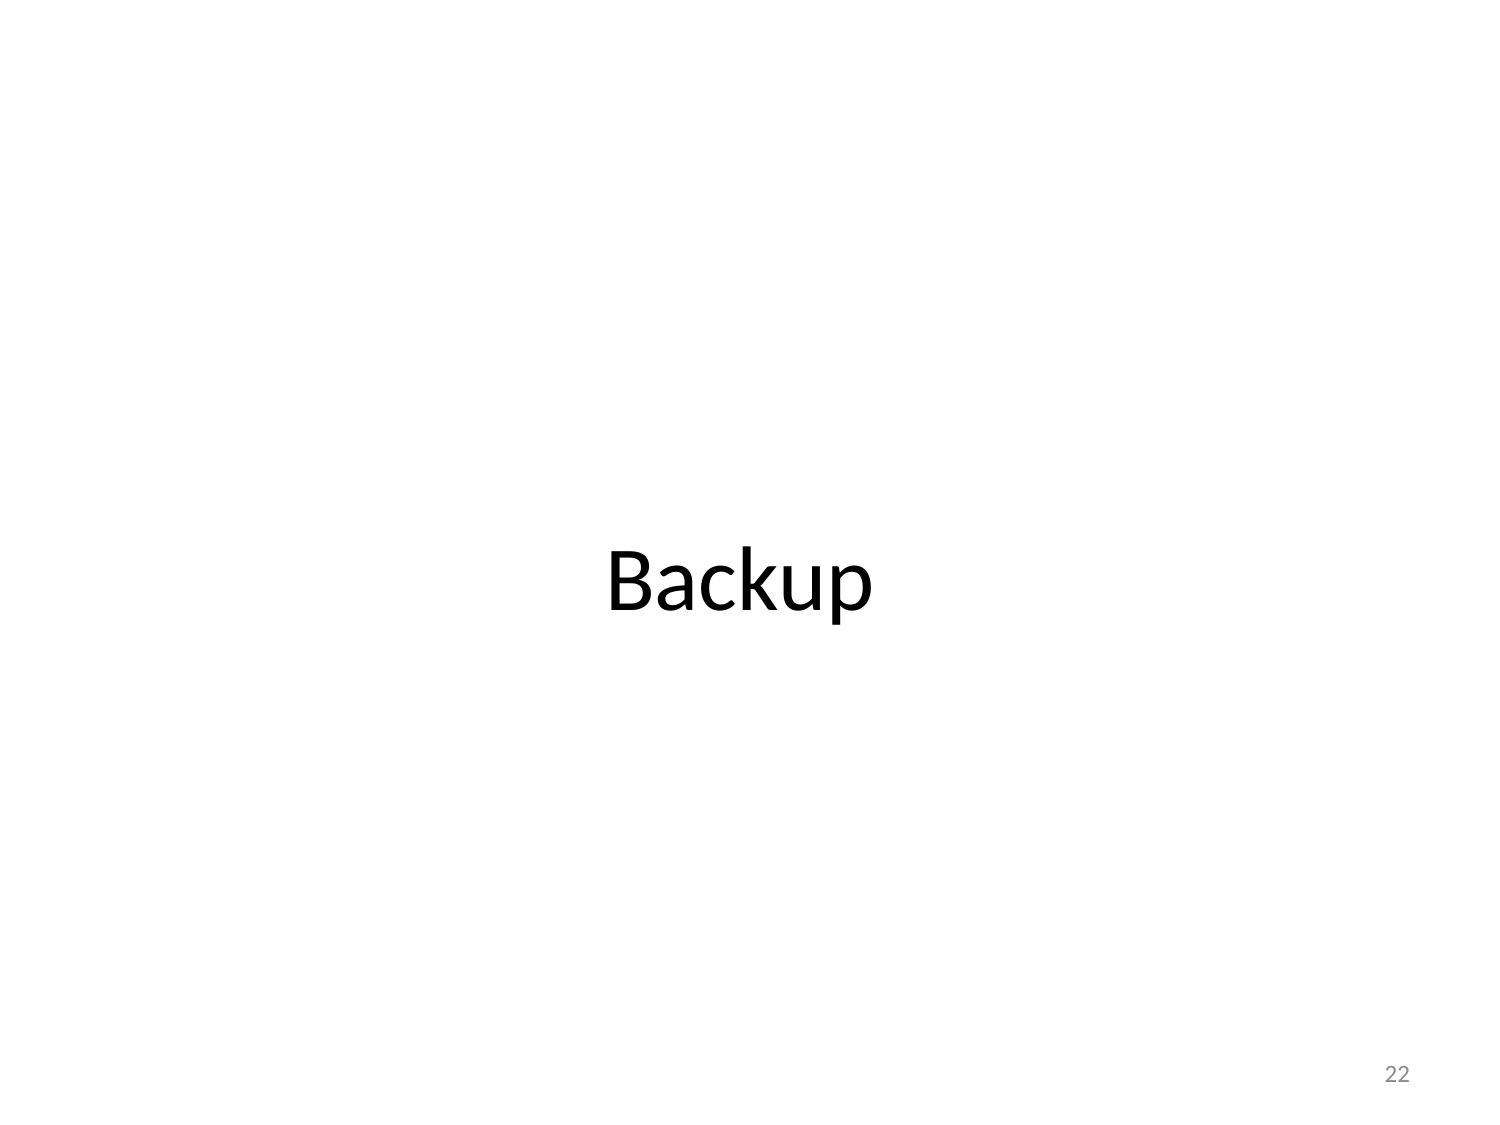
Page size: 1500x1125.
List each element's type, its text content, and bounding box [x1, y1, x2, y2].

title Backup [64, 479, 1415, 668]
slide_number 22 [1074, 1042, 1425, 1103]
